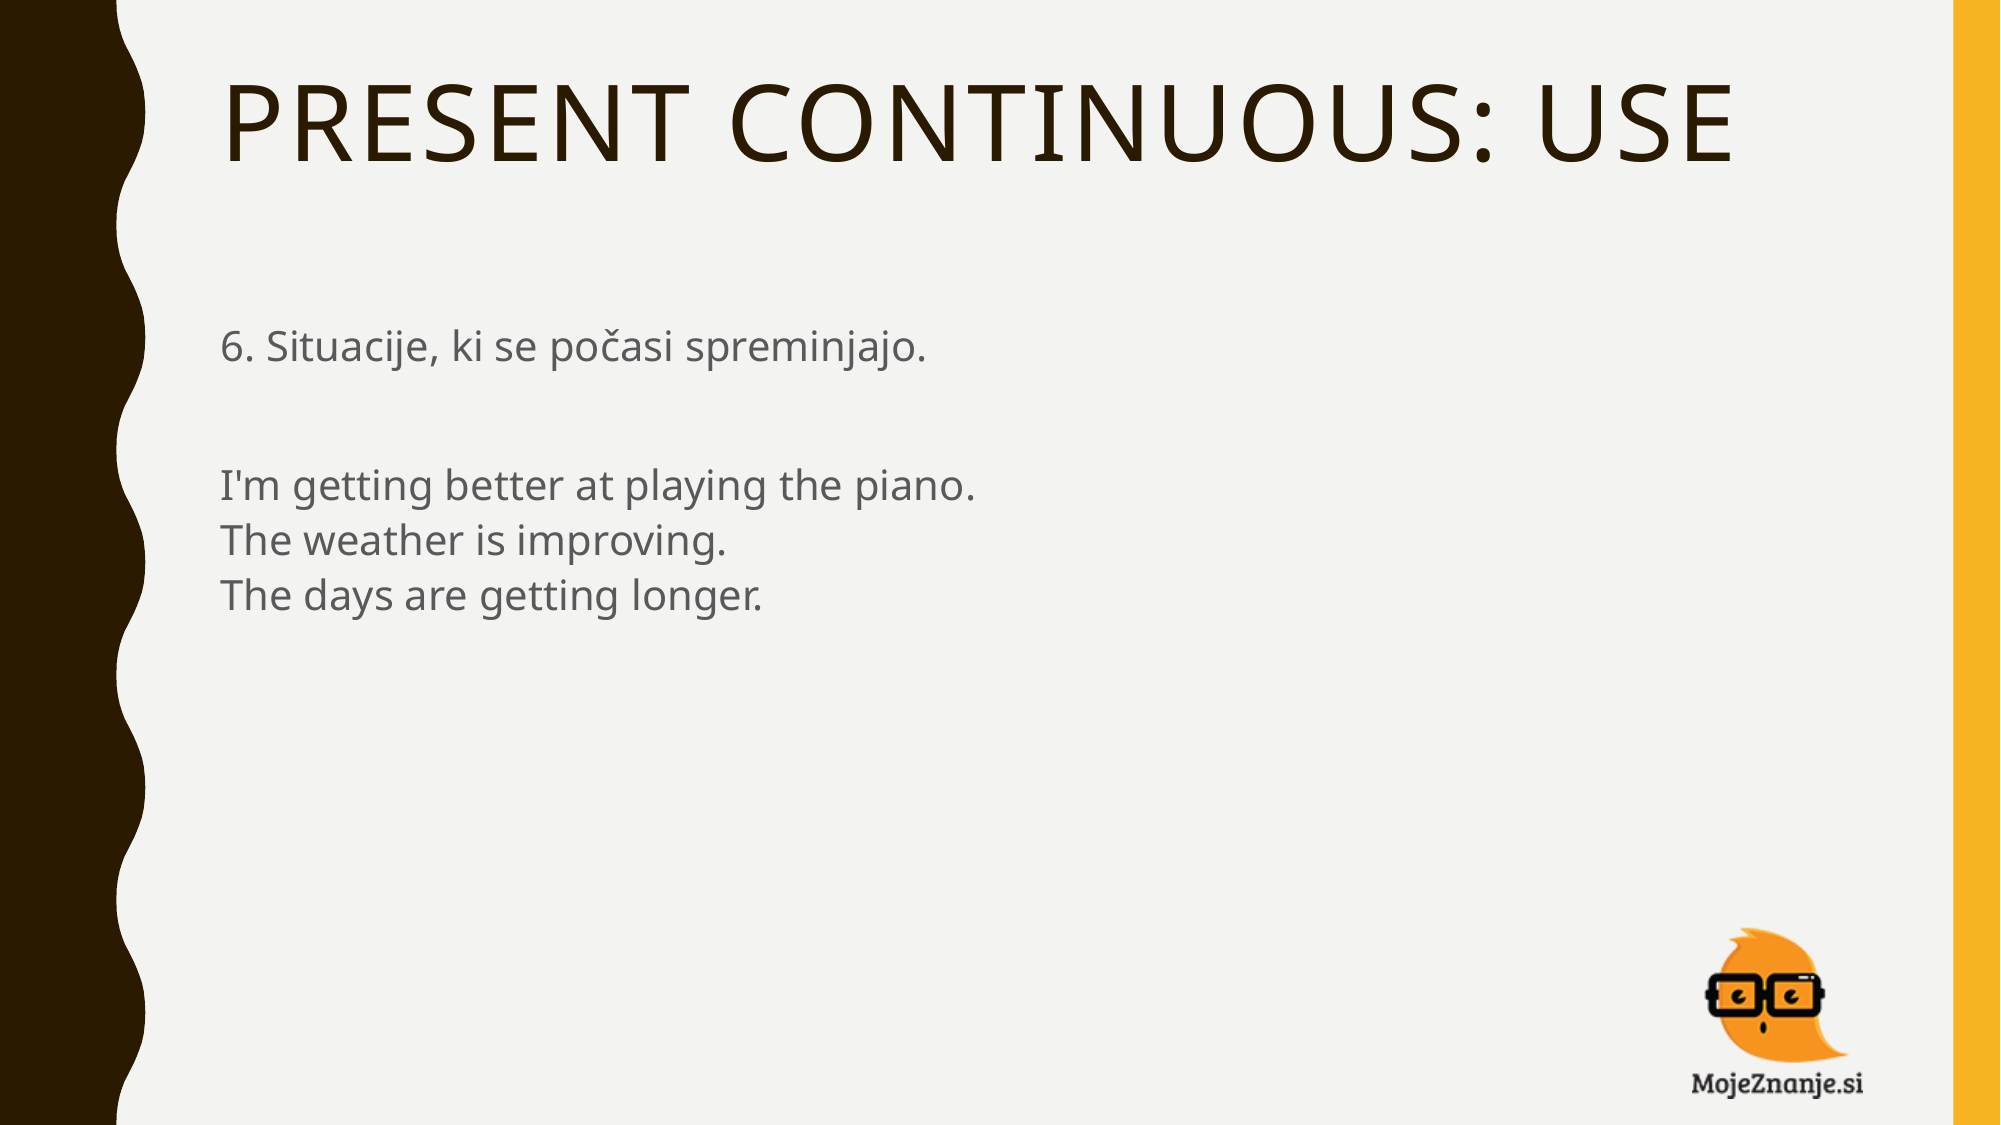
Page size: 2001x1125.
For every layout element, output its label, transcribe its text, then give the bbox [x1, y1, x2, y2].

list 6. Situacije, ki se počasi spreminjajo. I'm getting better at playing the piano. The weather is improving. The days are getting longer. [205, 307, 1875, 965]
title PRESENT CONTINUOUS: USE [205, 62, 1875, 307]
picture [1692, 965, 1863, 1099]
